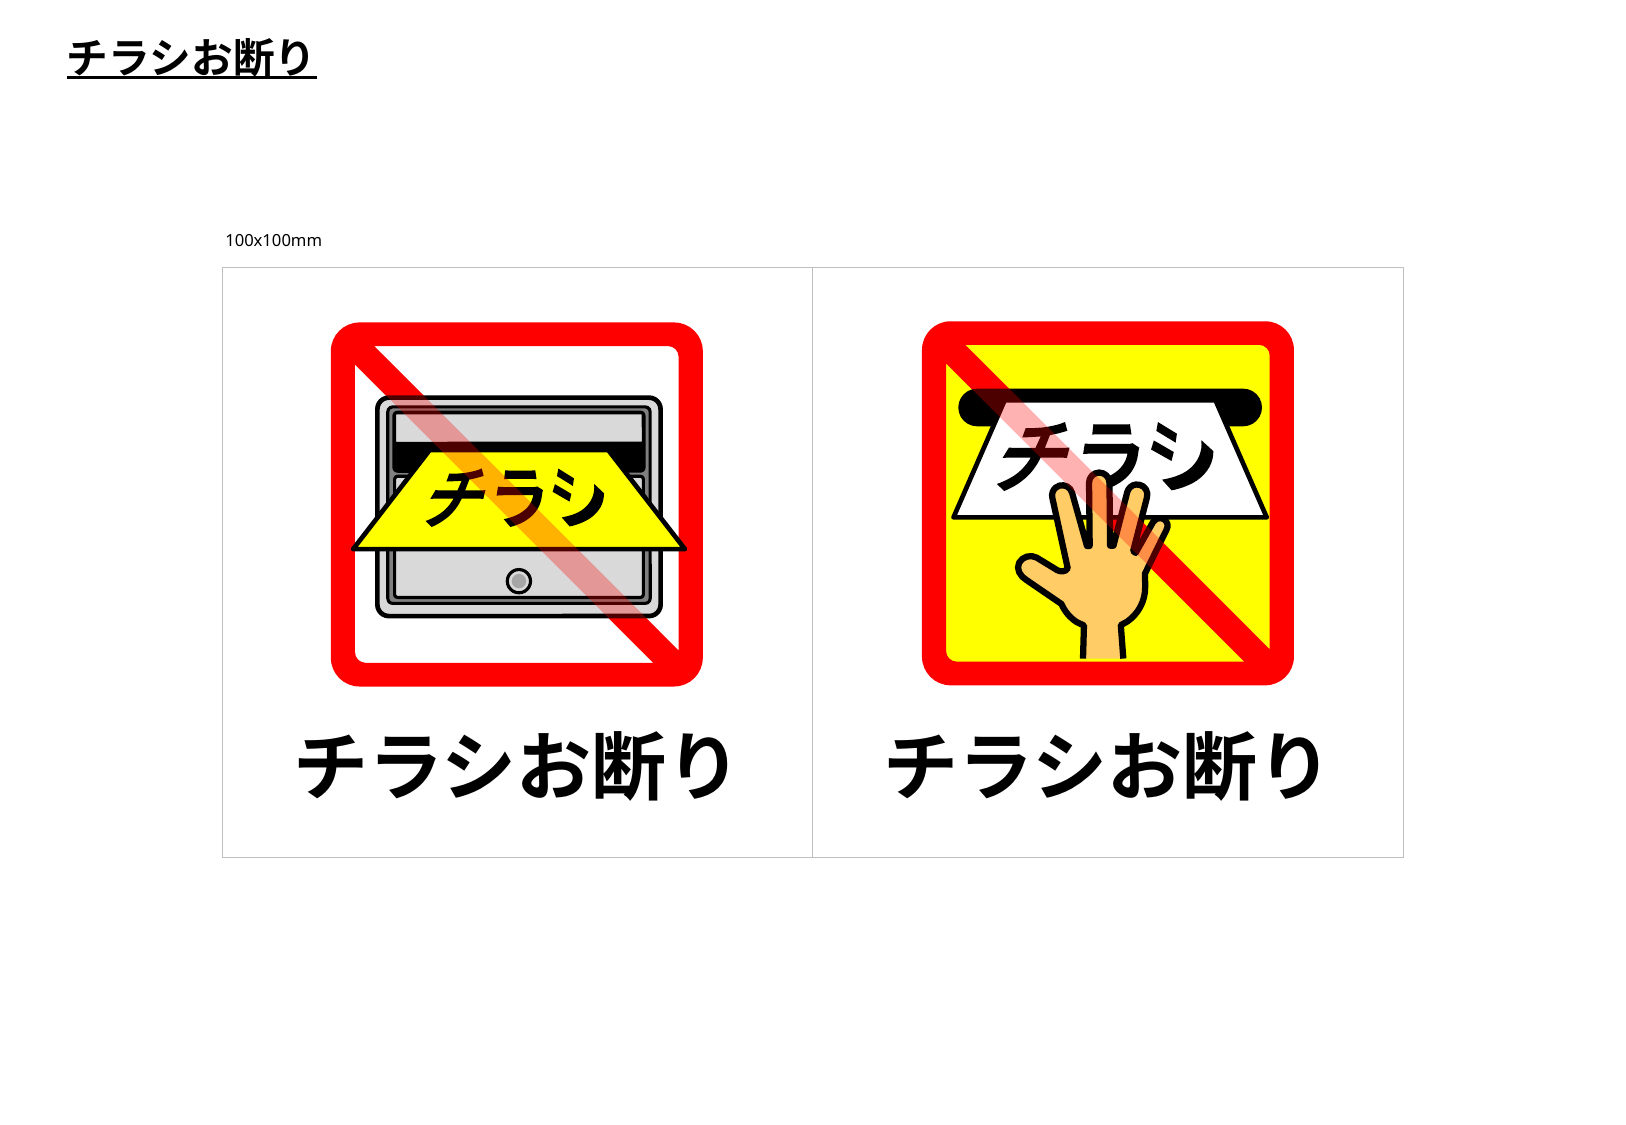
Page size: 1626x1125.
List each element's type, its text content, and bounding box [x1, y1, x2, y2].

text_box [811, 266, 1404, 859]
text_box [221, 266, 811, 859]
text_box チラシお断り [52, 24, 332, 89]
text_box 100x100mm [225, 229, 323, 250]
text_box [921, 321, 1294, 686]
text_box チラシお断り [278, 712, 757, 818]
text_box チラシお断り [868, 712, 1347, 818]
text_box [330, 322, 703, 687]
